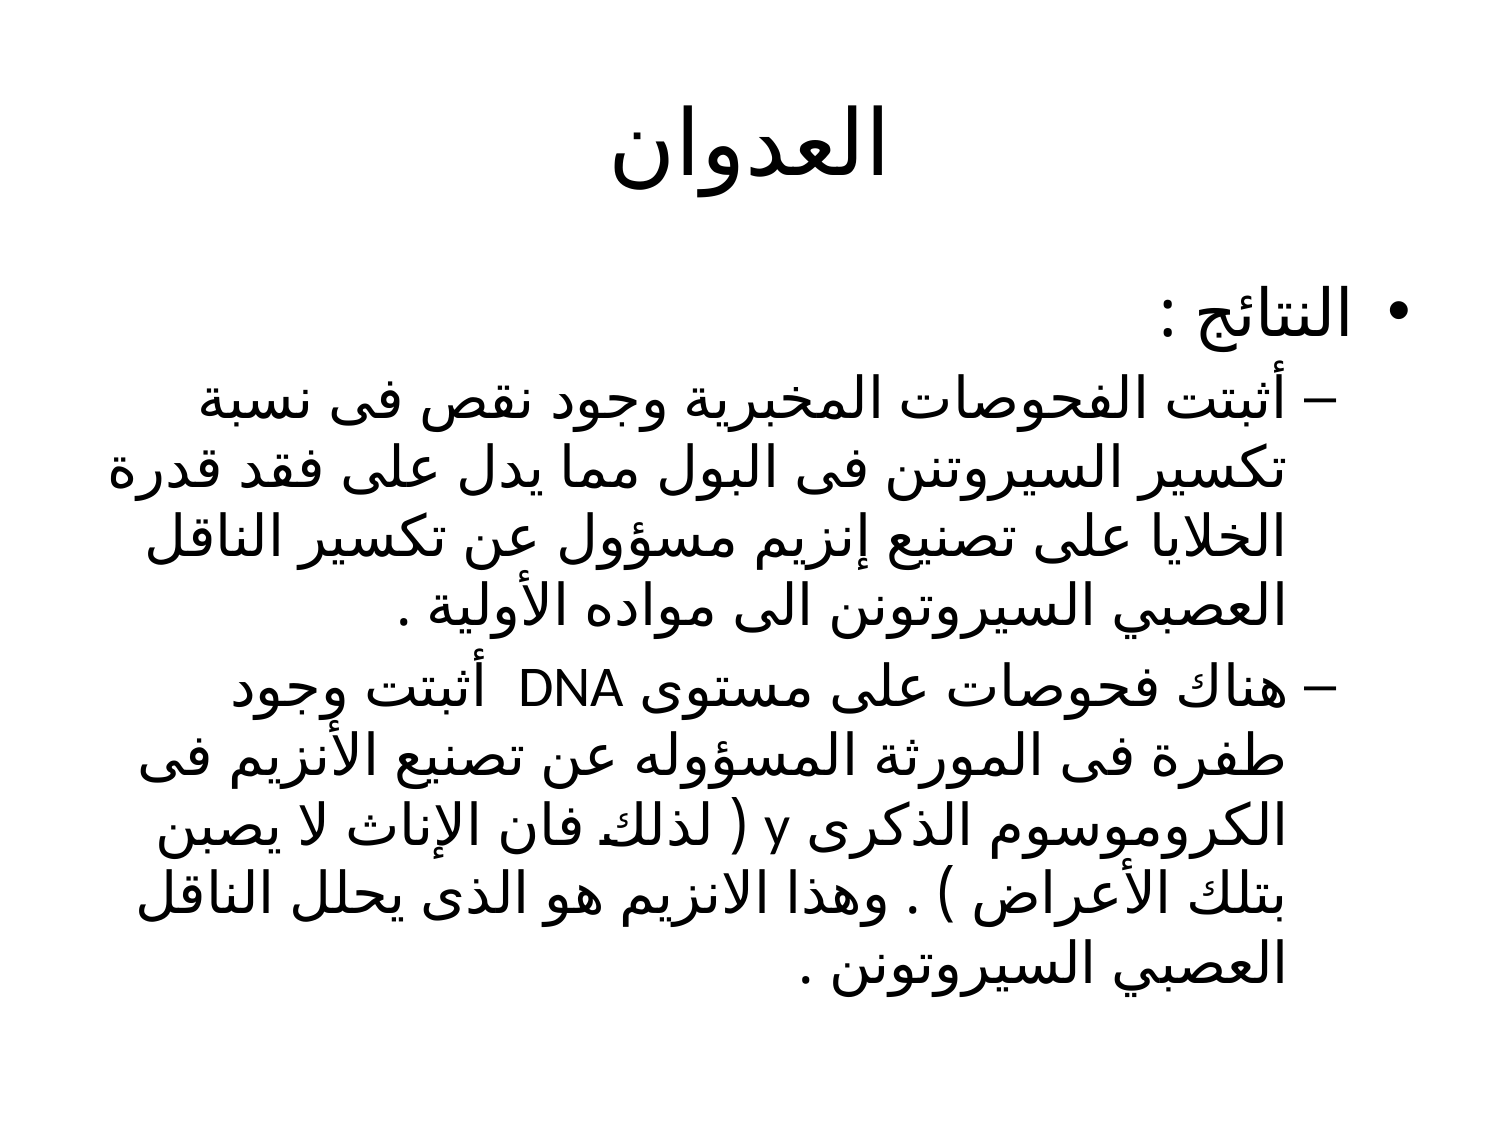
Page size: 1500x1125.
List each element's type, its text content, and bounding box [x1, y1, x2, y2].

title العدوان [75, 45, 1425, 233]
list النتائج : أثبتت الفحوصات المخبرية وجود نقص فى نسبة تكسير السيروتنن فى البول مما يدل على فقد قدرة الخلايا على تصنيع إنزيم مسؤول عن تكسير الناقل العصبي السيروتونن الى مواده الأولية . هناك فحوصات على مستوى DNA أثبتت وجود طفرة فى المورثة المسؤوله عن تصنيع الأنزيم فى الكروموسوم الذكرى y ( لذلك فان الإناث لا يصبن بتلك الأعراض ) . وهذا الانزيم هو الذى يحلل الناقل العصبي السيروتونن . [75, 262, 1425, 1005]
